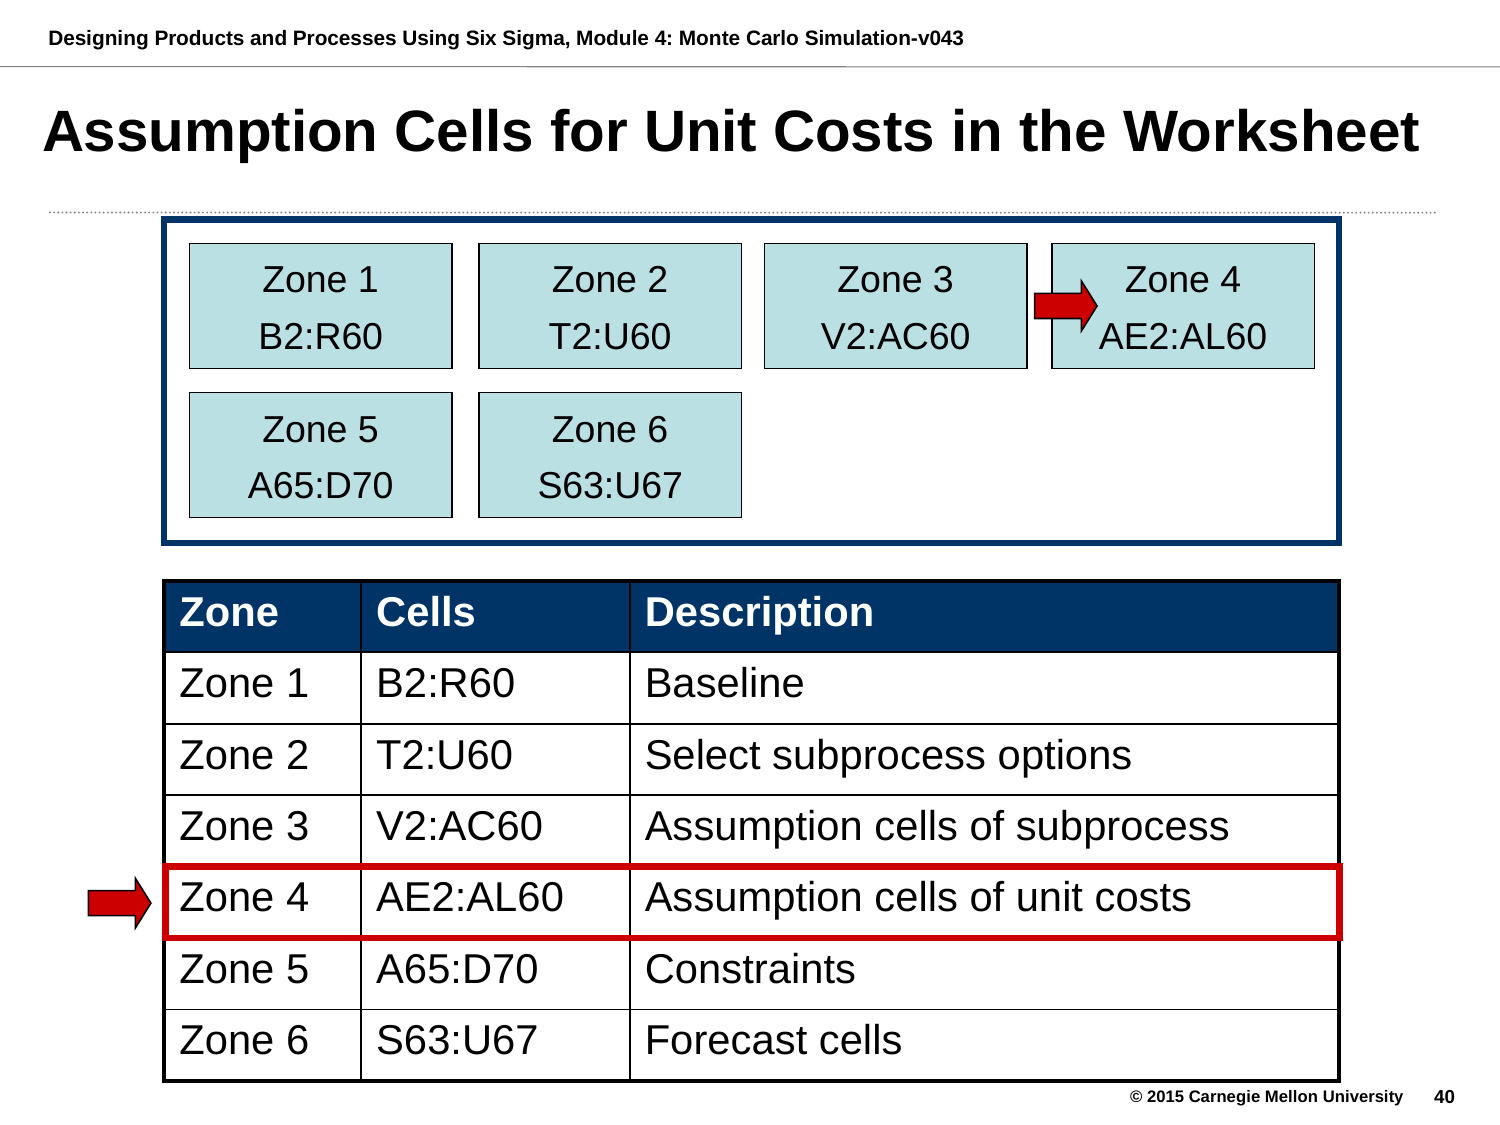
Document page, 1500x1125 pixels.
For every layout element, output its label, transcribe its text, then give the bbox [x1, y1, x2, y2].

table_cell Zone 2 [166, 725, 360, 794]
table_cell T2:U60 [362, 725, 629, 794]
title Assumption Cells for Unit Costs in the Worksheet [42, 106, 1438, 163]
table_header Zone [166, 583, 360, 651]
table_cell B2:R60 [362, 653, 629, 723]
table_cell Zone 5 [166, 939, 360, 1009]
table_cell Zone 1 [166, 653, 360, 723]
table_cell Constraints [631, 939, 1337, 1009]
table_cell A65:D70 [362, 939, 629, 1009]
text_box [88, 878, 151, 929]
table_cell Baseline [631, 653, 1337, 723]
table_cell Zone 6 [166, 1010, 360, 1079]
table_cell V2:AC60 [362, 796, 629, 866]
text_box [165, 866, 1340, 938]
table_cell Assumption cells of subprocess [631, 796, 1337, 866]
table_cell Zone 3 [166, 796, 360, 866]
table_cell Select subprocess options [631, 725, 1337, 794]
table_header Description [631, 583, 1337, 651]
table_header Cells [362, 583, 629, 651]
text_box [164, 219, 1340, 544]
table_cell Forecast cells [631, 1010, 1337, 1079]
table_cell S63:U67 [362, 1010, 629, 1079]
text_box [1034, 280, 1098, 332]
